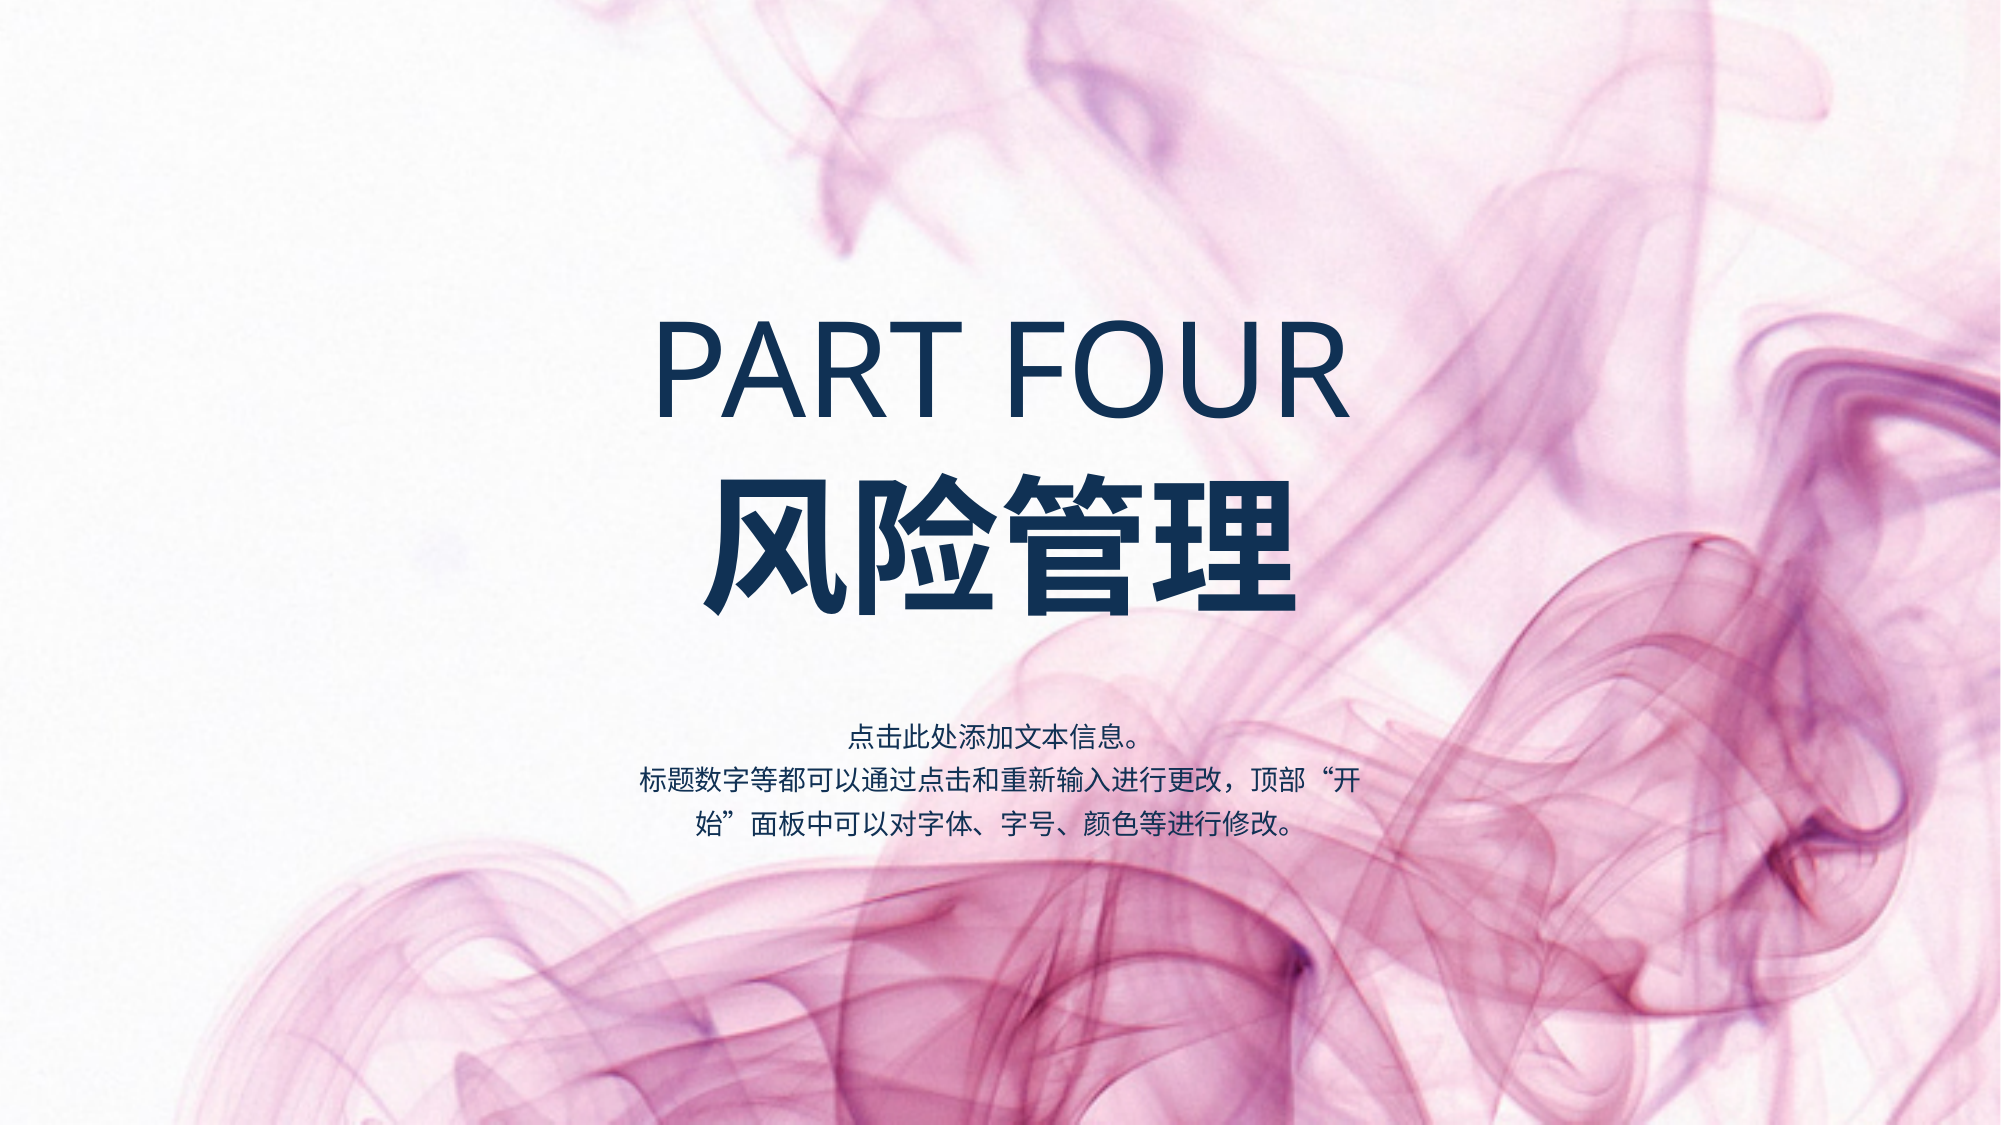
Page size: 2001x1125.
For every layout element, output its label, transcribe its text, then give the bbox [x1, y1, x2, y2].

picture [0, 0, 2001, 1125]
text_box PART FOUR [632, 276, 1368, 452]
text_box 风险管理 [685, 452, 1315, 640]
text_box 点击此处添加文本信息。 标题数字等都可以通过点击和重新输入进行更改，顶部“开始”面板中可以对字体、字号、颜色等进行修改。 [620, 702, 1380, 847]
